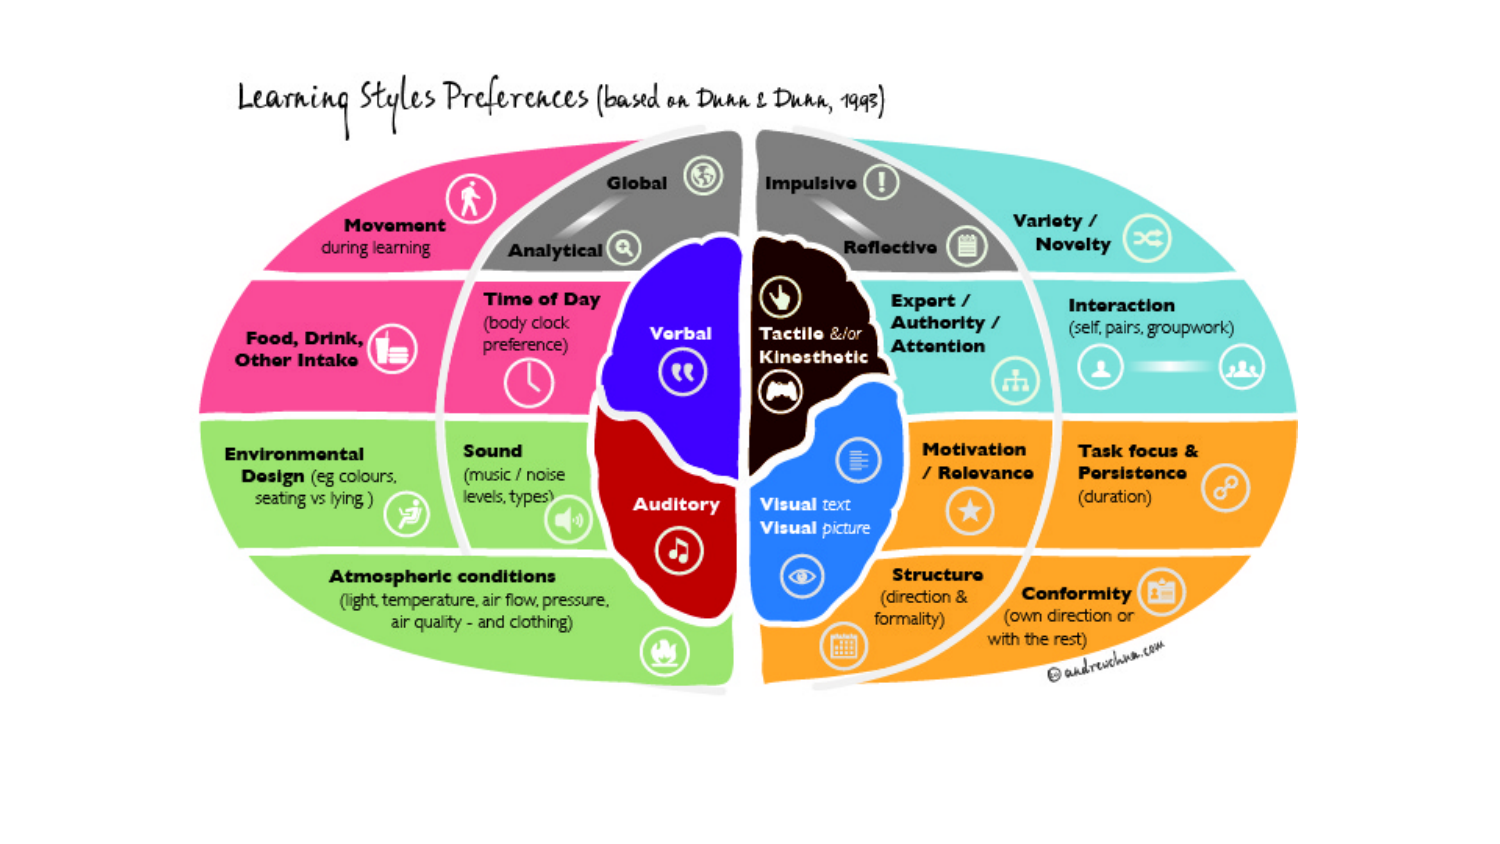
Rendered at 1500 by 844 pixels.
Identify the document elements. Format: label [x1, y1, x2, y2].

picture [189, 72, 1299, 697]
